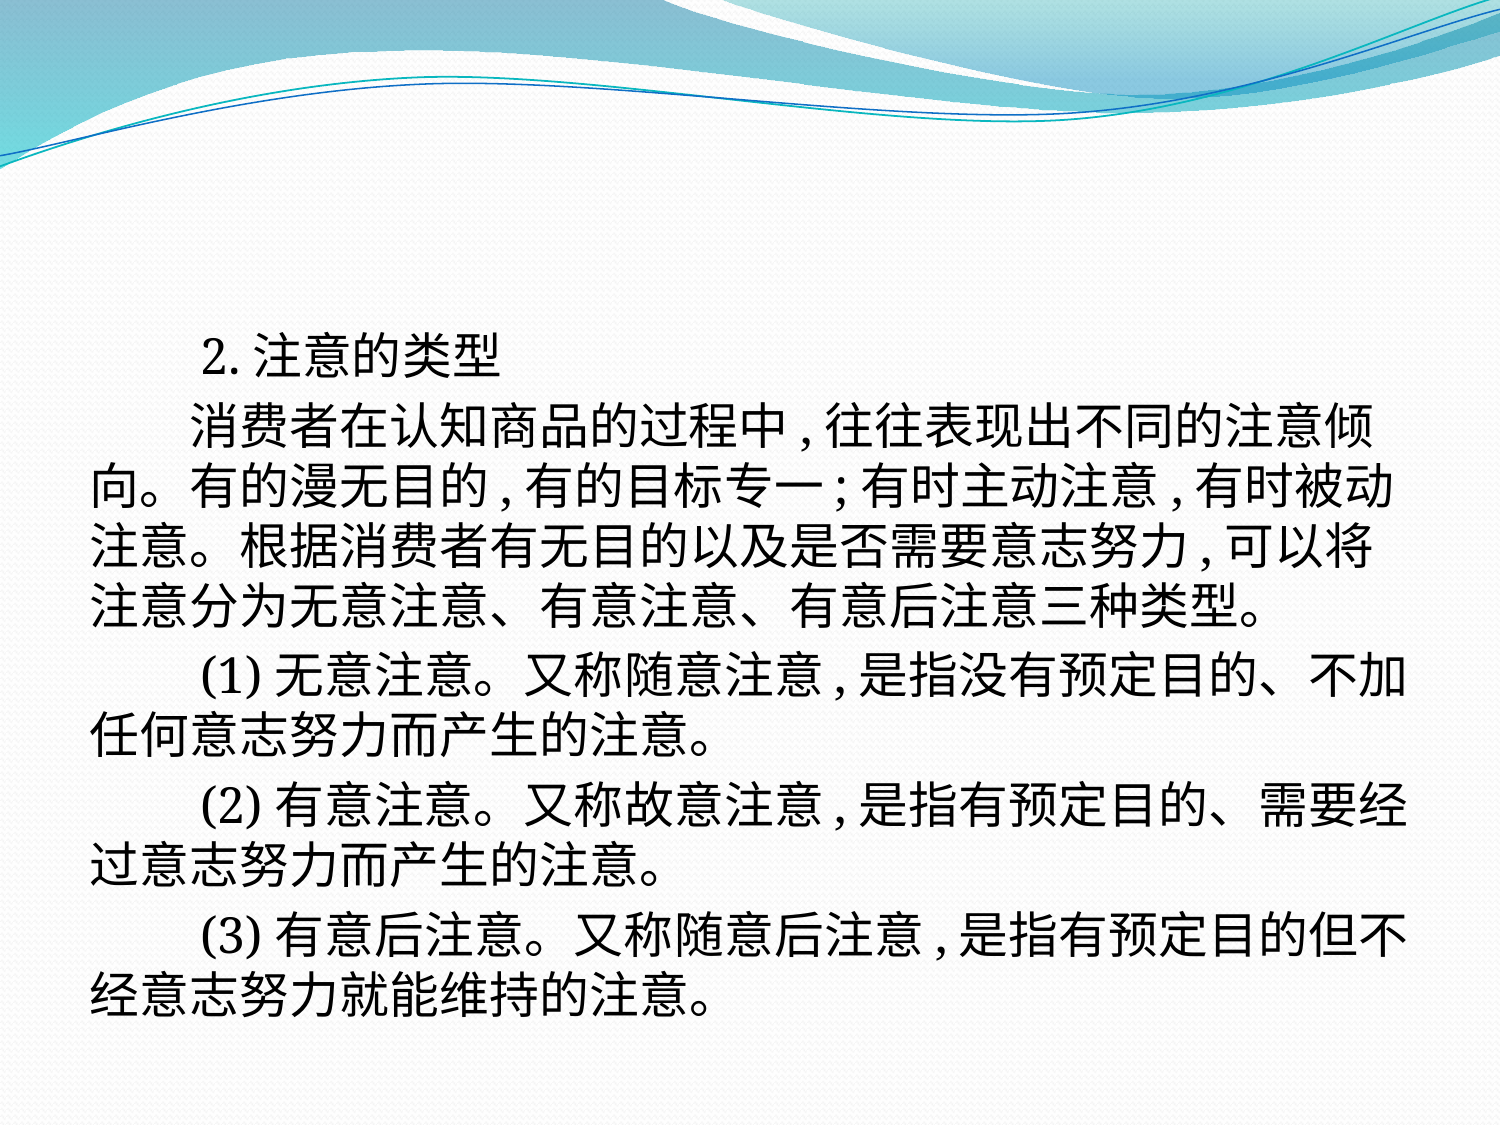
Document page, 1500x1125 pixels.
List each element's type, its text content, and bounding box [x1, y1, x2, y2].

list 2.注意的类型 消费者在认知商品的过程中,往往表现出不同的注意倾向。有的漫无目的,有的目标专一;有时主动注意,有时被动注意。根据消费者有无目的以及是否需要意志努力,可以将注意分为无意注意、有意注意、有意后注意三种类型。 (1)无意注意。又称随意注意,是指没有预定目的、不加任何意志努力而产生的注意。 (2)有意注意。又称故意注意,是指有预定目的、需要经过意志努力而产生的注意。 (3)有意后注意。又称随意后注意,是指有预定目的但不经意志努力就能维持的注意。 [75, 317, 1425, 1038]
